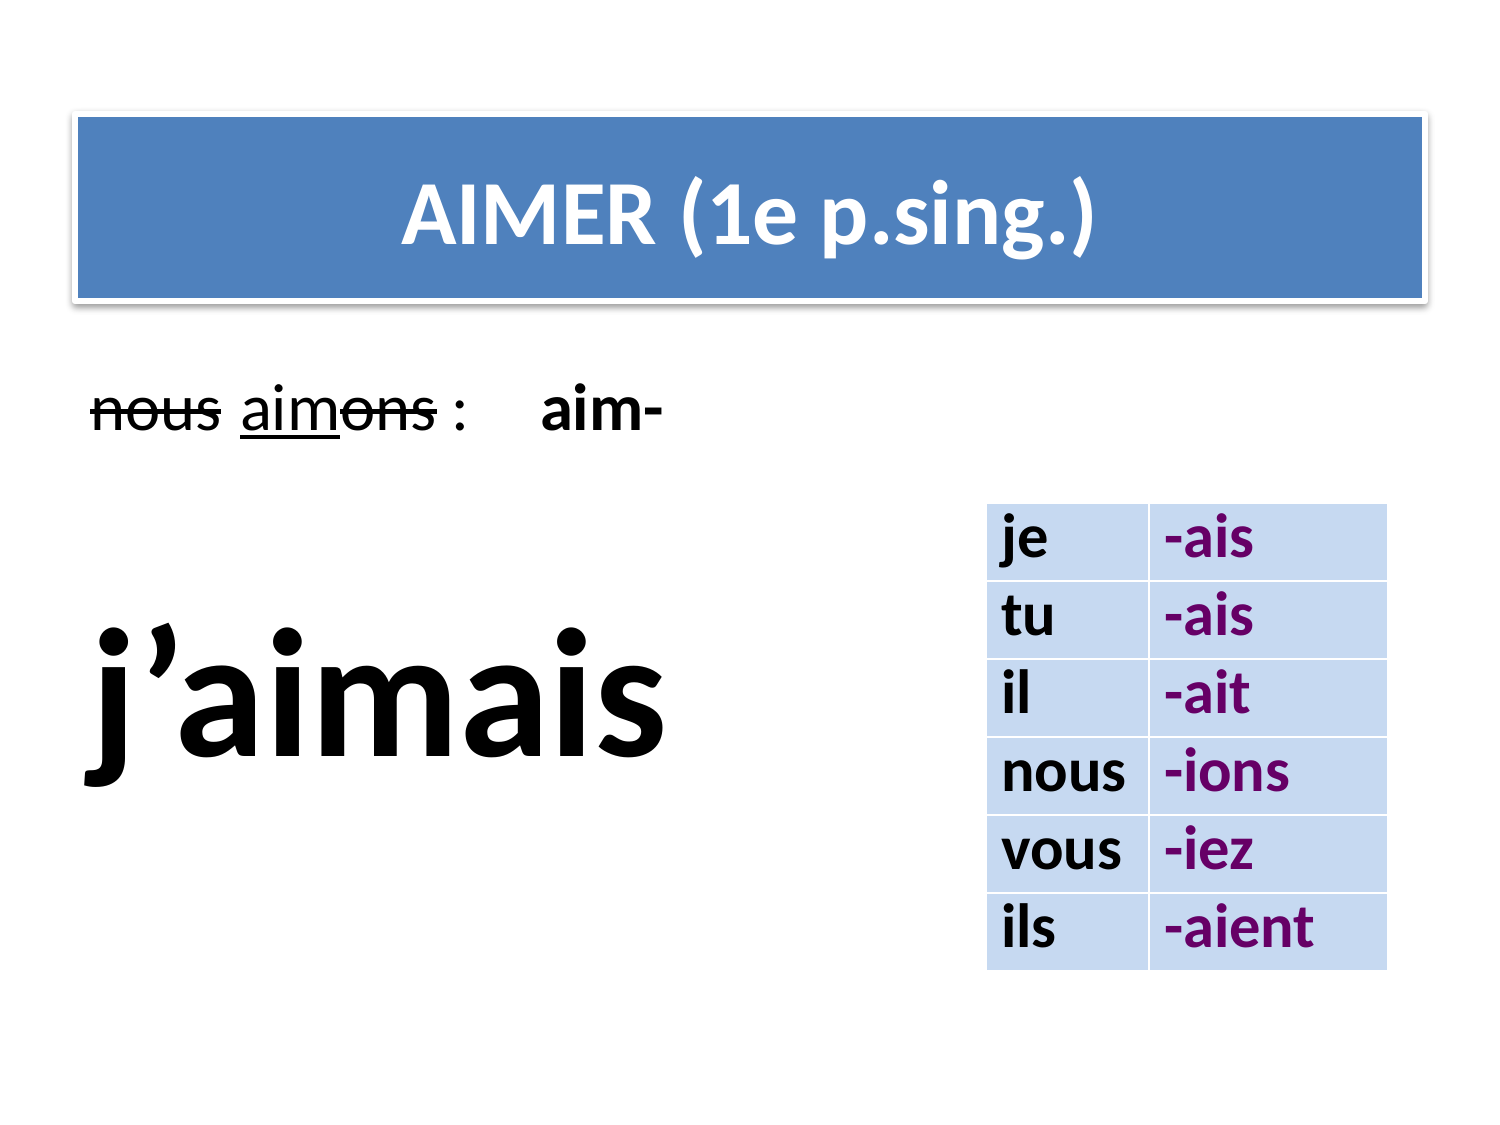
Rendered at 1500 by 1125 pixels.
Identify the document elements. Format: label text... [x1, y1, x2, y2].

table_header je [987, 504, 1148, 580]
table_cell -ais [1150, 582, 1387, 658]
table_cell il [987, 660, 1148, 736]
table_cell nous [987, 738, 1148, 814]
table_cell -ait [1150, 660, 1387, 736]
title AIMER (1e p.sing.) [72, 111, 1428, 304]
table_header -ais [1150, 504, 1387, 580]
table_cell vous [987, 816, 1148, 892]
table_cell -iez [1150, 816, 1387, 892]
table_cell -ions [1150, 738, 1387, 814]
table_cell -aient [1150, 894, 1387, 970]
table_cell tu [987, 582, 1148, 658]
table_cell ils [987, 894, 1148, 970]
list nous aimons : aim- j’aimais [75, 262, 1425, 1005]
